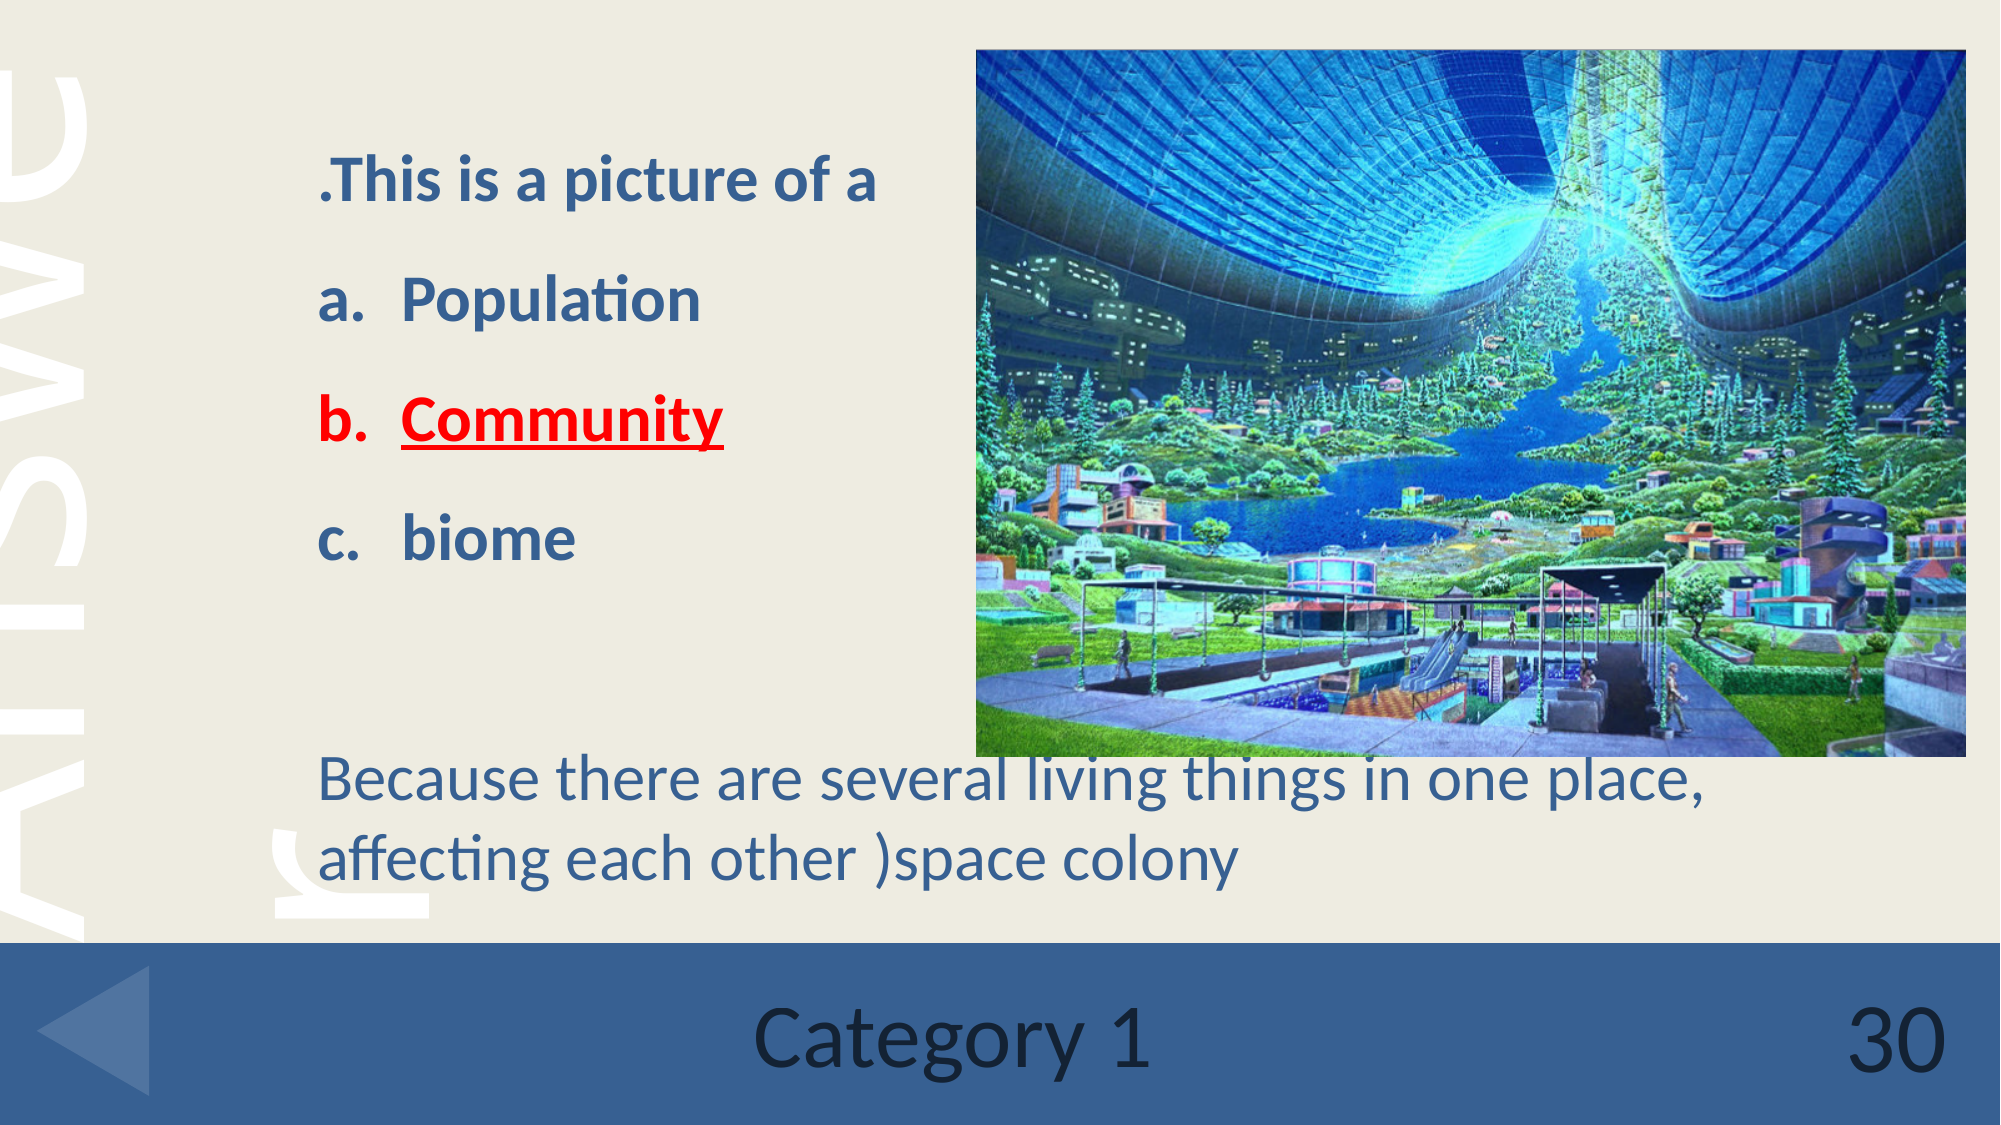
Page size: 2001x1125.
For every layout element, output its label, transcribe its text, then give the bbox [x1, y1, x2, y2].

list 30 [1854, 967, 1963, 1097]
title Category 1 [53, 937, 1854, 1125]
picture [976, 48, 1966, 757]
list .This is a picture of a Population Community biome Because there are several living things in one place, affecting each other )space colony [302, 111, 1904, 877]
